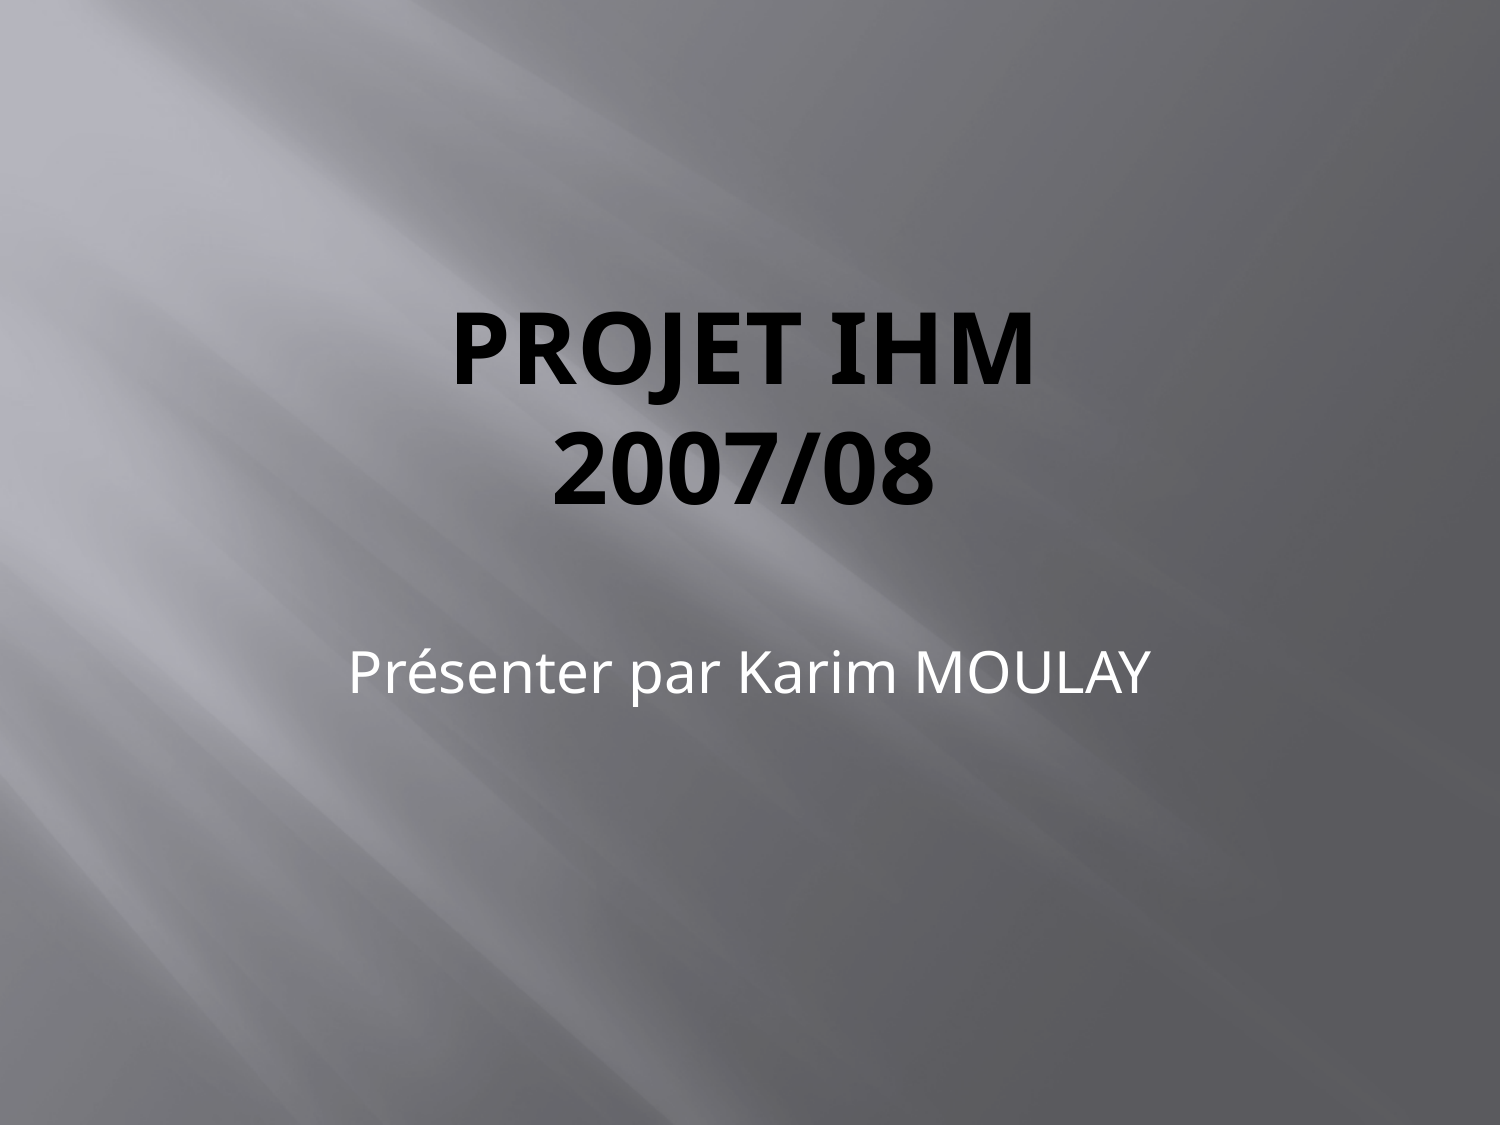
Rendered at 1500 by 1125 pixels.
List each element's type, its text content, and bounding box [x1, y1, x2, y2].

title Projet IHM 2007/08 [69, 224, 1420, 525]
subtitle Présenter par Karim MOULAY [225, 546, 1275, 834]
